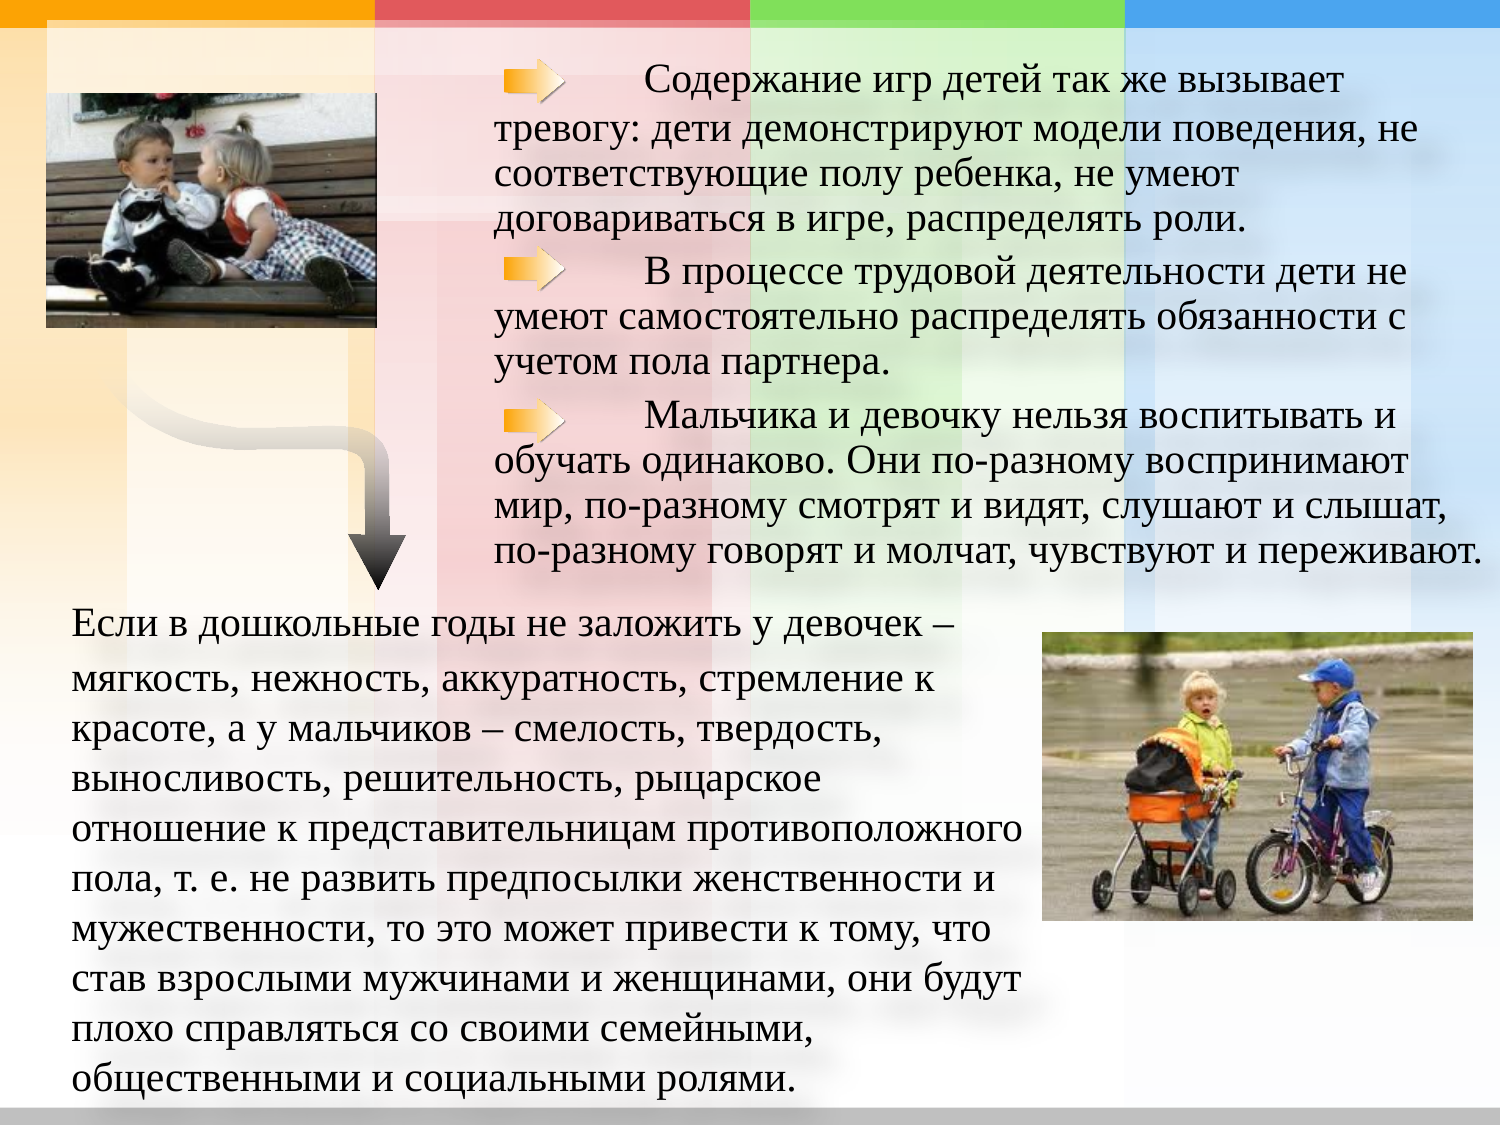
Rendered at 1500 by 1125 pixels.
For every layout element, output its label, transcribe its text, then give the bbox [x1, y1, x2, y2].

text_box [503, 398, 565, 444]
text_box [93, 363, 406, 590]
picture [46, 93, 377, 329]
list Содержание игр детей так же вызывает тревогу: дети демонстрируют модели поведения, не соответствующие полу ребенка, не умеют договариваться в игре, распределять роли. В процессе трудовой деятельности дети не умеют самостоятельно распределять обязанности с учетом пола партнера. Мальчика и девочку нельзя воспитывать и обучать одинаково. Они по-разному воспринимают мир, по-разному смотрят и видят, слушают и слышат, по-разному говорят и молчат, чувствуют и переживают. [422, 34, 1500, 426]
text_box [503, 246, 565, 291]
text_box [503, 58, 565, 104]
text_box Если в дошкольные годы не заложить у девочек – мягкость, нежность, аккуратность, стремление к красоте, а у мальчиков – смелость, твердость, выносливость, решительность, рыцарское отношение к представительницам противоположного пола, т. е. не развить предпосылки женственности и мужественности, то это может привести к тому, что став взрослыми мужчинами и женщинами, они будут плохо справляться со своими семейными, общественными и социальными ролями. [0, 562, 1043, 1032]
picture [1042, 632, 1473, 921]
